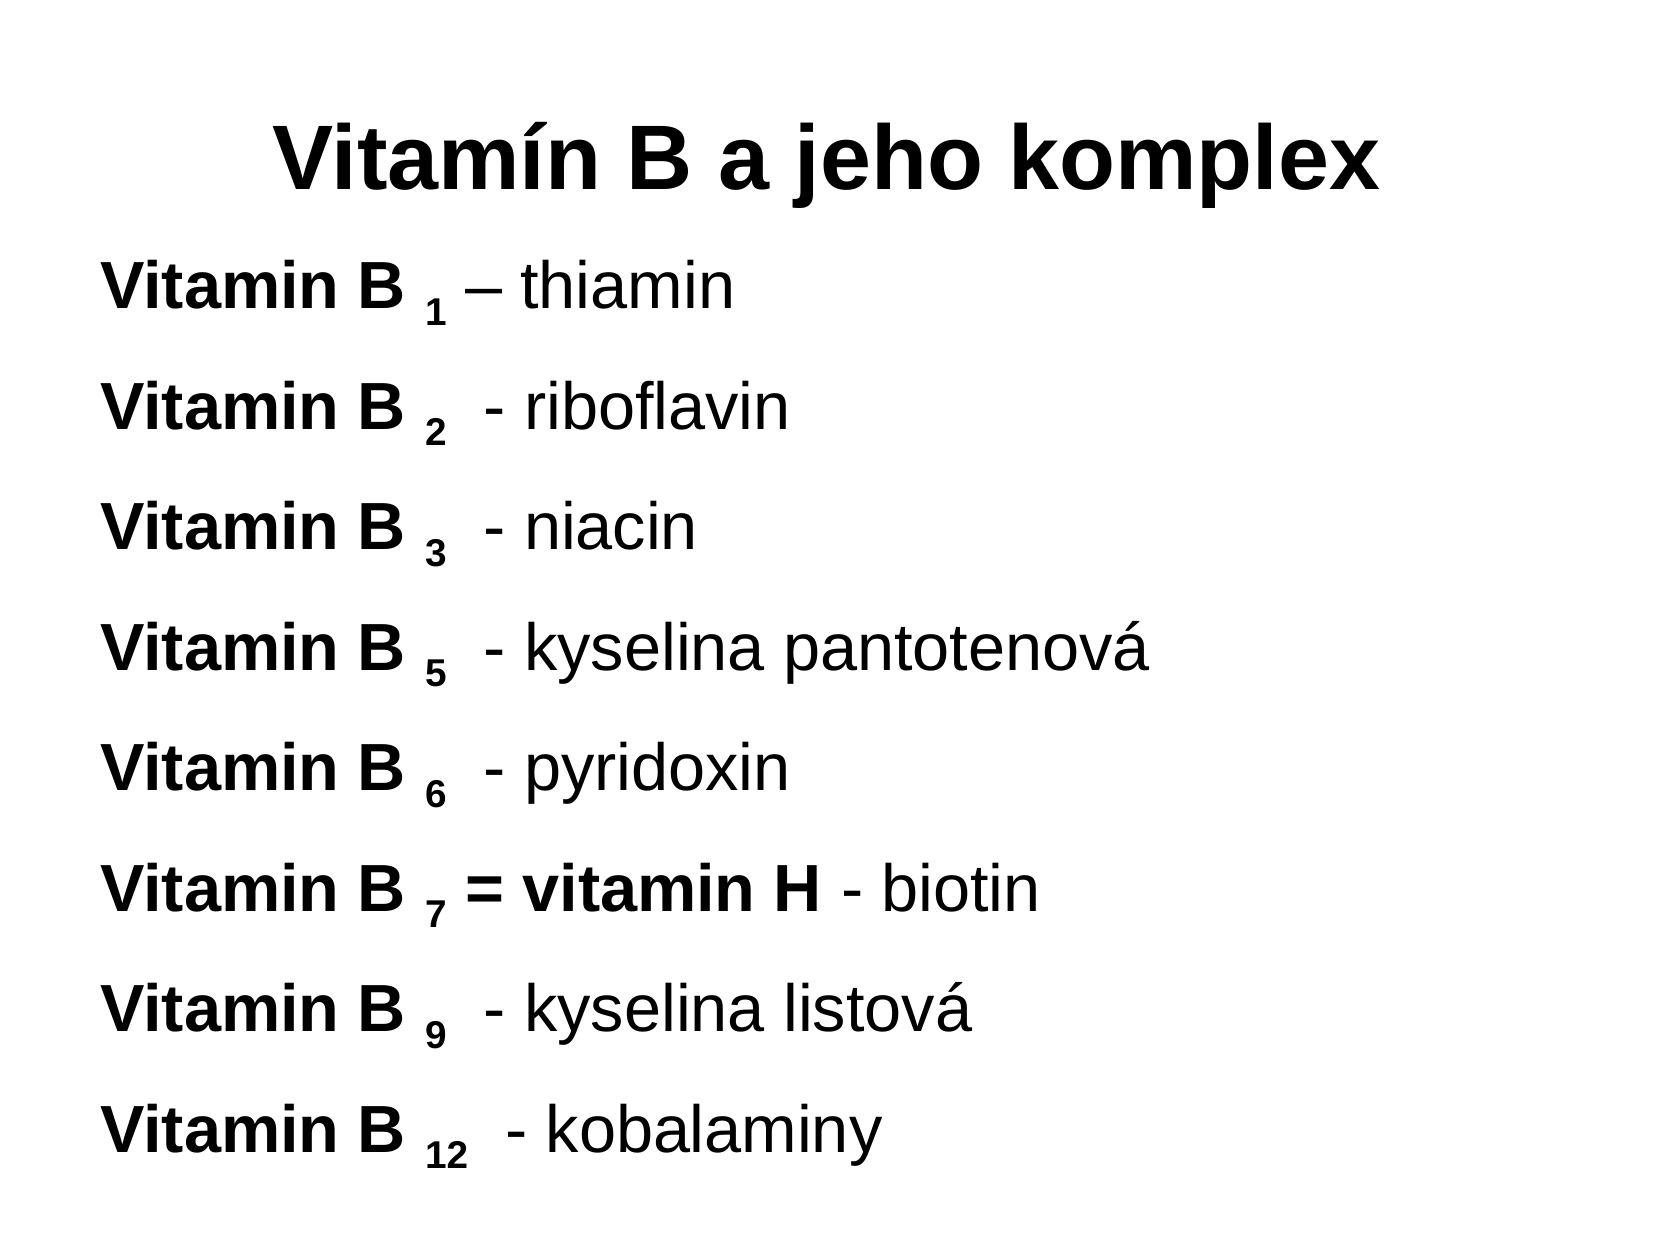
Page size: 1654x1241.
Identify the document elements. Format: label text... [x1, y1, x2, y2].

title Vitamín B a jeho komplex [82, 49, 1571, 242]
list Vitamin B 1 – thiamin Vitamin B 2 - riboflavin Vitamin B 3 - niacin Vitamin B 5 - kyselina pantotenová Vitamin B 6 - pyridoxin Vitamin B 7 = vitamin H - biotin Vitamin B 9 - kyselina listová Vitamin B 12 - kobalaminy [82, 242, 1571, 1188]
